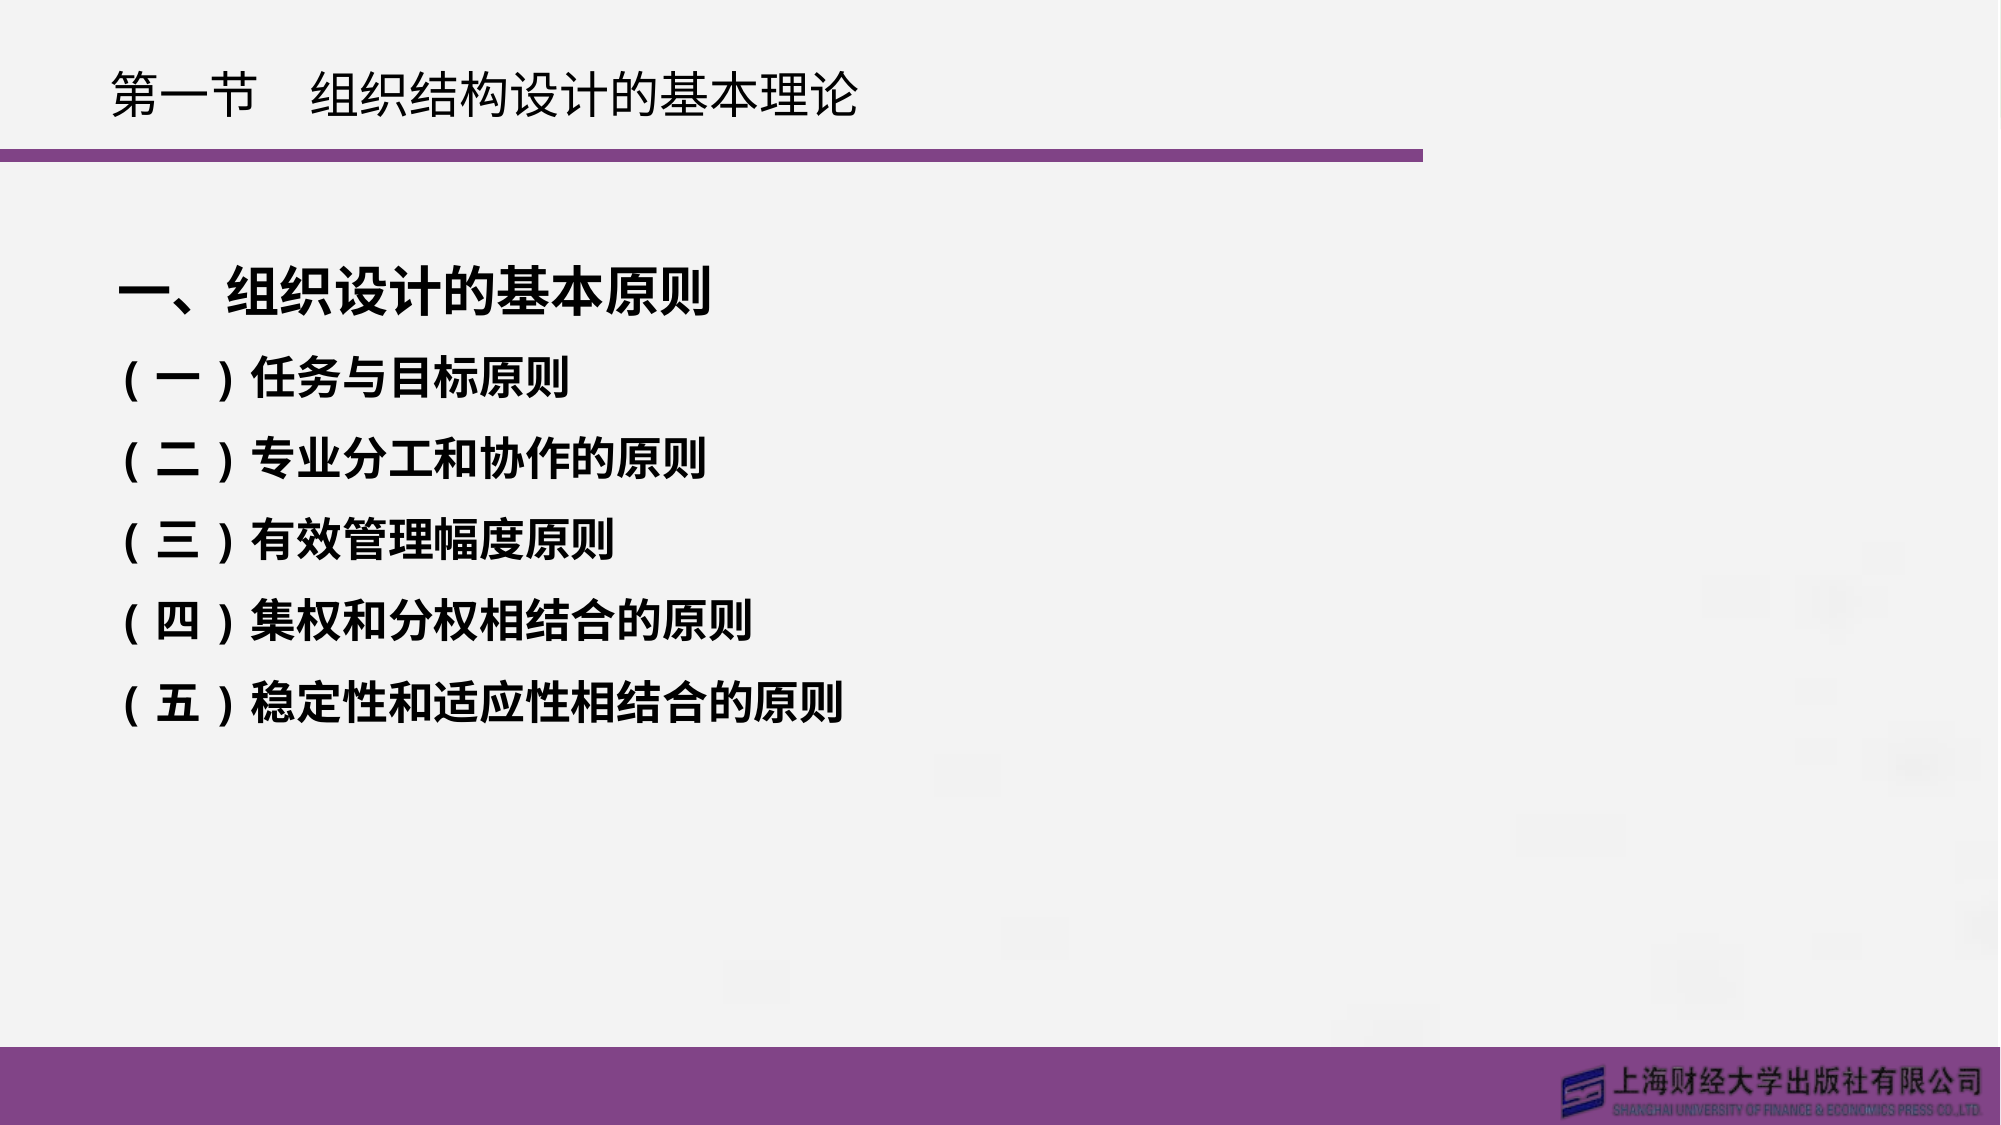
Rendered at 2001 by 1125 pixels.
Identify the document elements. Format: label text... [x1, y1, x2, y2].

picture [0, 0, 2001, 1125]
list 一、组织设计的基本原则 (一)任务与目标原则 (二)专业分工和协作的原则 (三)有效管理幅度原则 (四)集权和分权相结合的原则 (五)稳定性和适应性相结合的原则 [102, 233, 1898, 1032]
title 第一节 组织结构设计的基本理论 [94, 42, 1451, 146]
